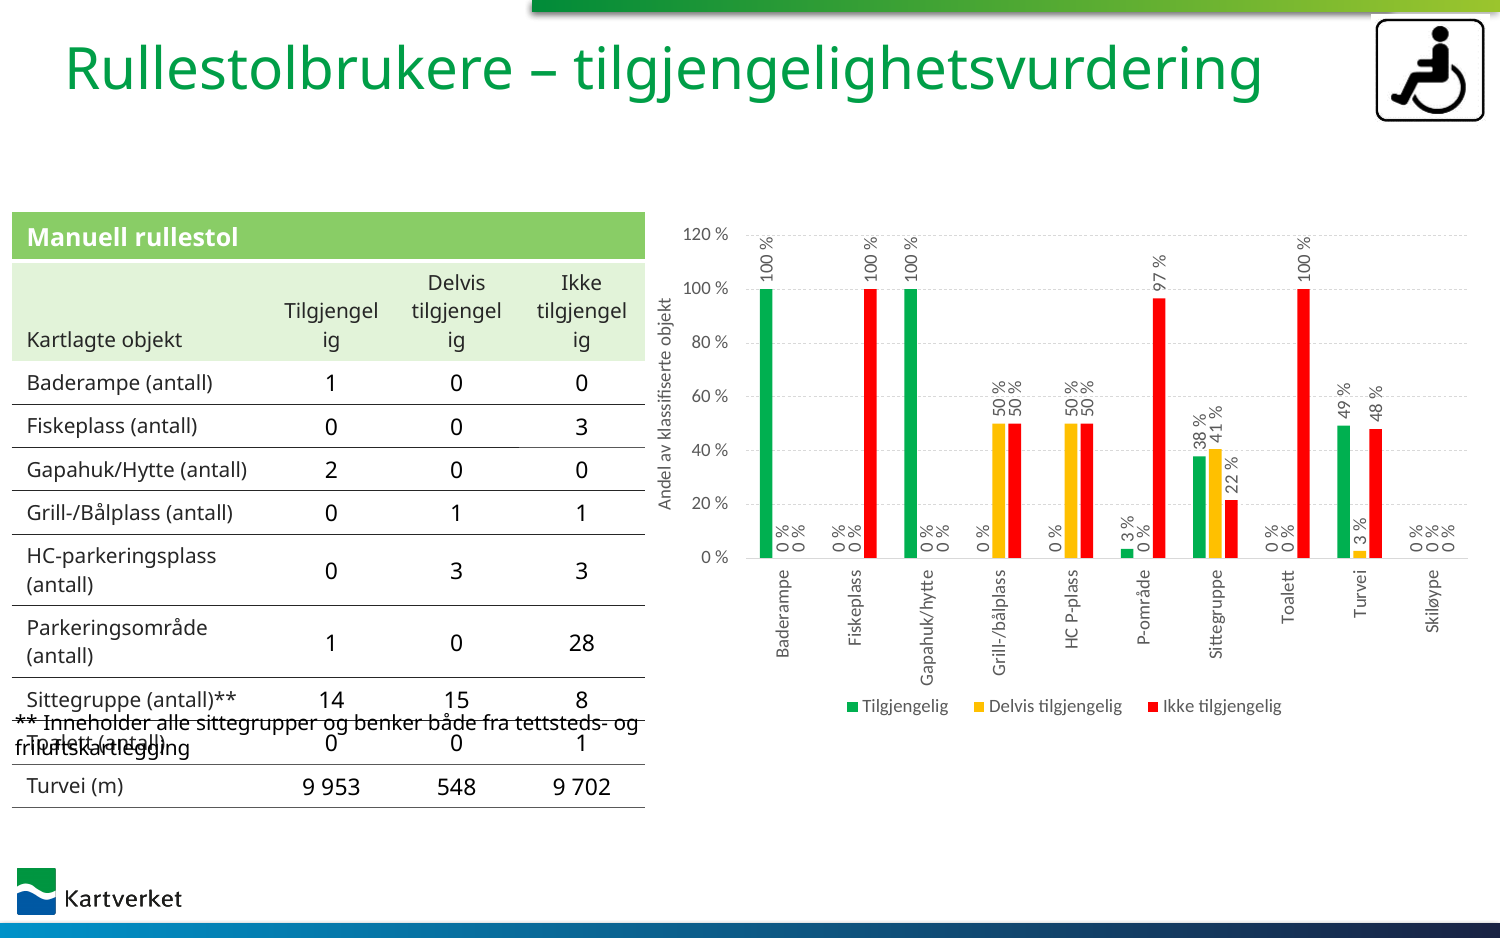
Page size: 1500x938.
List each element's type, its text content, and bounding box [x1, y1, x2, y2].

table_cell 0 [519, 448, 638, 490]
table_cell 548 [394, 768, 519, 807]
table_cell Tilgjengelig [269, 263, 394, 361]
table_cell 9 702 [519, 768, 645, 807]
table_cell 1 [269, 606, 394, 677]
table_cell Turvei (m) [12, 768, 269, 807]
table_cell 9 953 [269, 768, 394, 807]
table_cell 1 [394, 491, 519, 534]
table_cell 0 [394, 405, 519, 447]
table_cell 1 [269, 361, 394, 404]
table_cell 15 [394, 678, 519, 702]
picture [643, 218, 1480, 728]
table_cell Parkeringsområde (antall) [12, 606, 269, 677]
picture [1371, 13, 1491, 127]
table_cell 1 [519, 491, 638, 534]
table_cell 0 [394, 448, 519, 490]
table_cell 28 [519, 606, 638, 677]
table_cell Kartlagte objekt [12, 263, 269, 361]
table_cell 0 [269, 535, 394, 605]
table_cell Delvis tilgjengelig [394, 263, 519, 361]
table_cell Grill-/Bålplass (antall) [12, 491, 269, 534]
table_cell 0 [269, 491, 394, 534]
table_cell Gapahuk/Hytte (antall) [12, 448, 269, 490]
table_cell 0 [269, 405, 394, 447]
text_box ** Inneholder alle sittegrupper og benker både fra tettsteds- og friluftskartlegging [0, 702, 745, 768]
table_cell 3 [394, 535, 519, 605]
table_cell 0 [394, 361, 519, 404]
table_cell Sittegruppe (antall)** [12, 678, 269, 702]
table_cell 2 [269, 448, 394, 490]
table_cell 8 [519, 678, 638, 702]
table_cell 14 [269, 678, 394, 702]
table_cell 0 [519, 361, 638, 404]
table_cell HC-parkeringsplass (antall) [12, 535, 269, 605]
table_cell 3 [519, 405, 638, 447]
table_cell Fiskeplass (antall) [12, 405, 269, 447]
table_cell Baderampe (antall) [12, 361, 269, 404]
table_header Manuell rullestol [12, 212, 645, 259]
table_cell 3 [519, 535, 638, 605]
text_box Rullestolbrukere – tilgjengelighetsvurdering [49, 12, 1372, 109]
table_cell 0 [394, 606, 519, 677]
table_cell Ikke tilgjengelig [519, 263, 638, 361]
